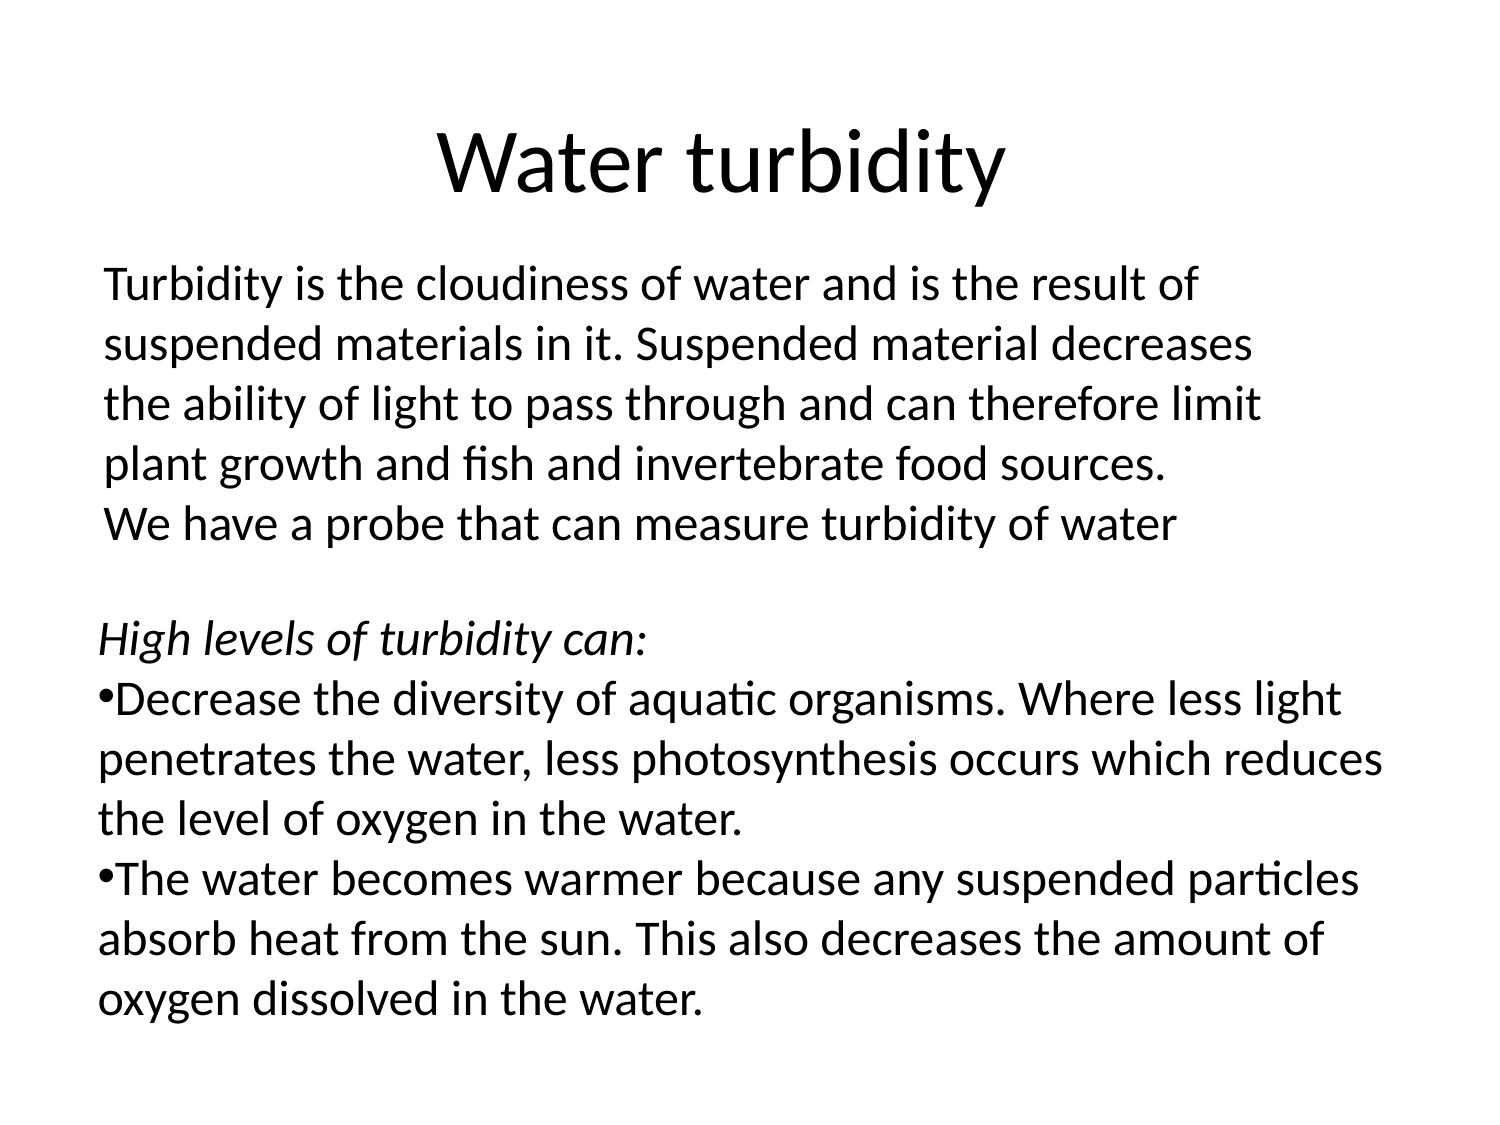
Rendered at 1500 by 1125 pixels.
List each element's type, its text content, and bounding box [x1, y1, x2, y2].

text_box Turbidity is the cloudiness of water and is the result of suspended materials in it. Suspended material decreases the ability of light to pass through and can therefore limit plant growth and fish and invertebrate food sources. We have a probe that can measure turbidity of water [88, 282, 1282, 559]
text_box High levels of turbidity can: Decrease the diversity of aquatic organisms. Where less light penetrates the water, less photosynthesis occurs which reduces the level of oxygen in the water. The water becomes warmer because any suspended particles absorb heat from the sun. This also decreases the amount of oxygen dissolved in the water. [82, 597, 1411, 1093]
text_box Water turbidity [46, 93, 1397, 282]
